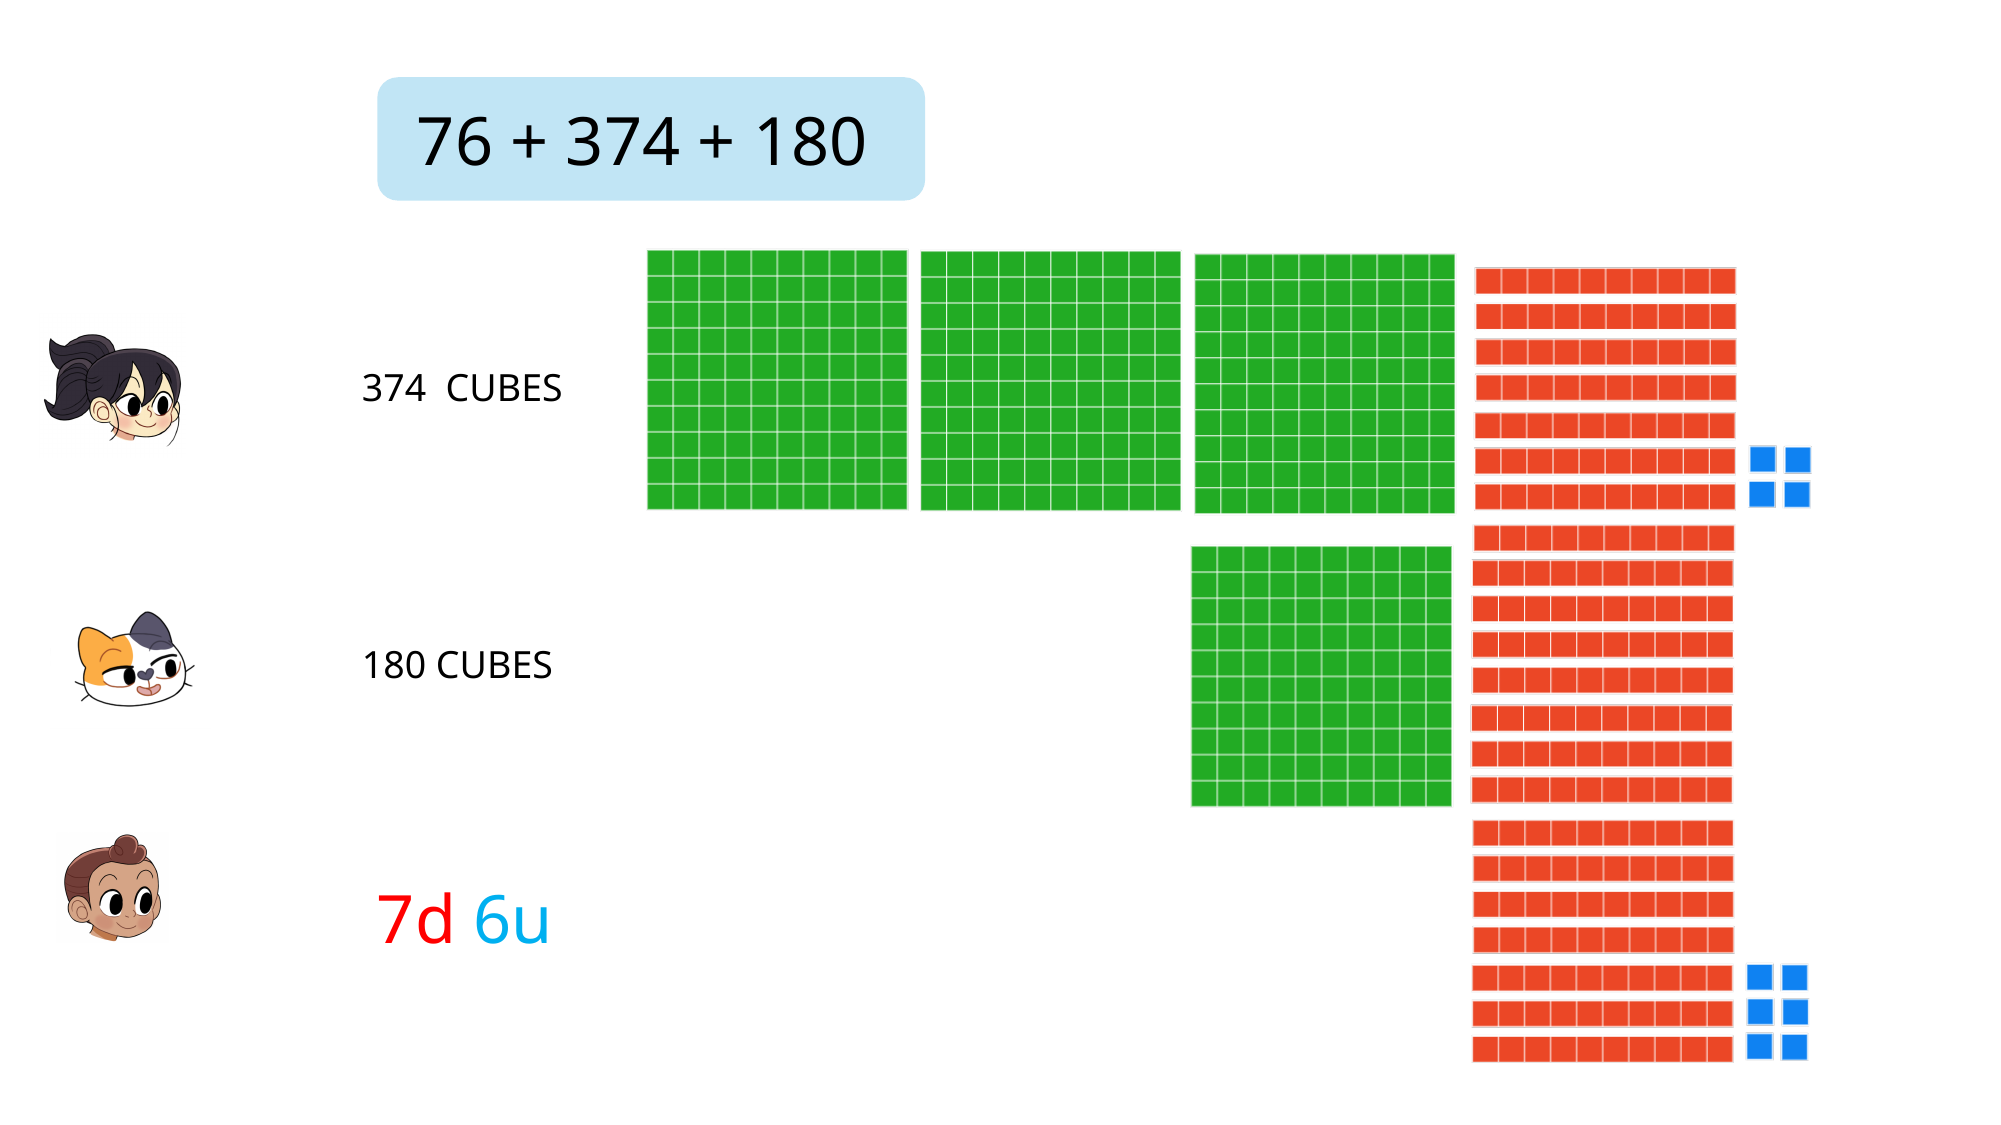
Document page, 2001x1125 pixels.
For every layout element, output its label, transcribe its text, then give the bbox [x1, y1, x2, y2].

picture [56, 832, 169, 944]
text_box 76 + 374 + 180 [375, 75, 927, 203]
picture [595, 197, 1863, 1115]
picture [49, 588, 211, 730]
text_box 180 CUBES [347, 633, 594, 694]
text_box 7d 6u [362, 869, 609, 965]
picture [38, 312, 186, 459]
text_box 374 CUBES [347, 356, 594, 417]
